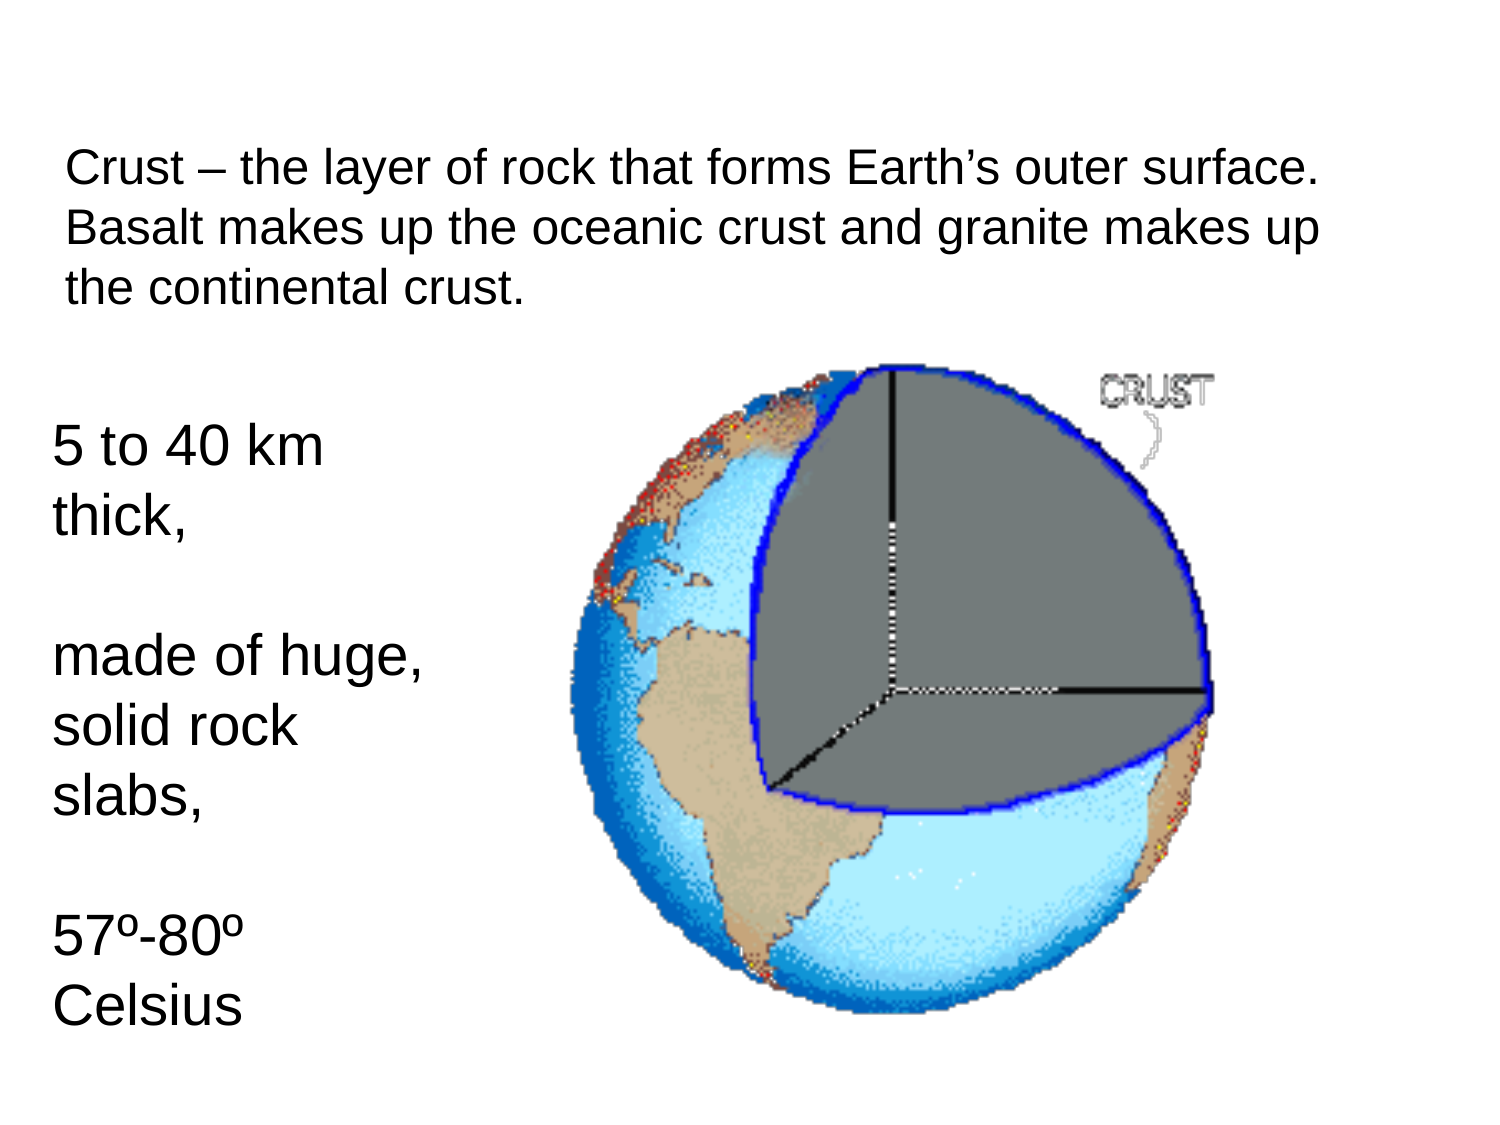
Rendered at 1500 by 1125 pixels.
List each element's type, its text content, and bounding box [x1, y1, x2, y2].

text_box Crust – the layer of rock that forms Earth’s outer surface. Basalt makes up the oceanic crust and granite makes up the continental crust. [49, 127, 1400, 322]
text_box 5 to 40 km thick, made of huge, solid rock slabs, 57º-80º Celsius [37, 399, 463, 1045]
picture [562, 362, 1226, 1026]
